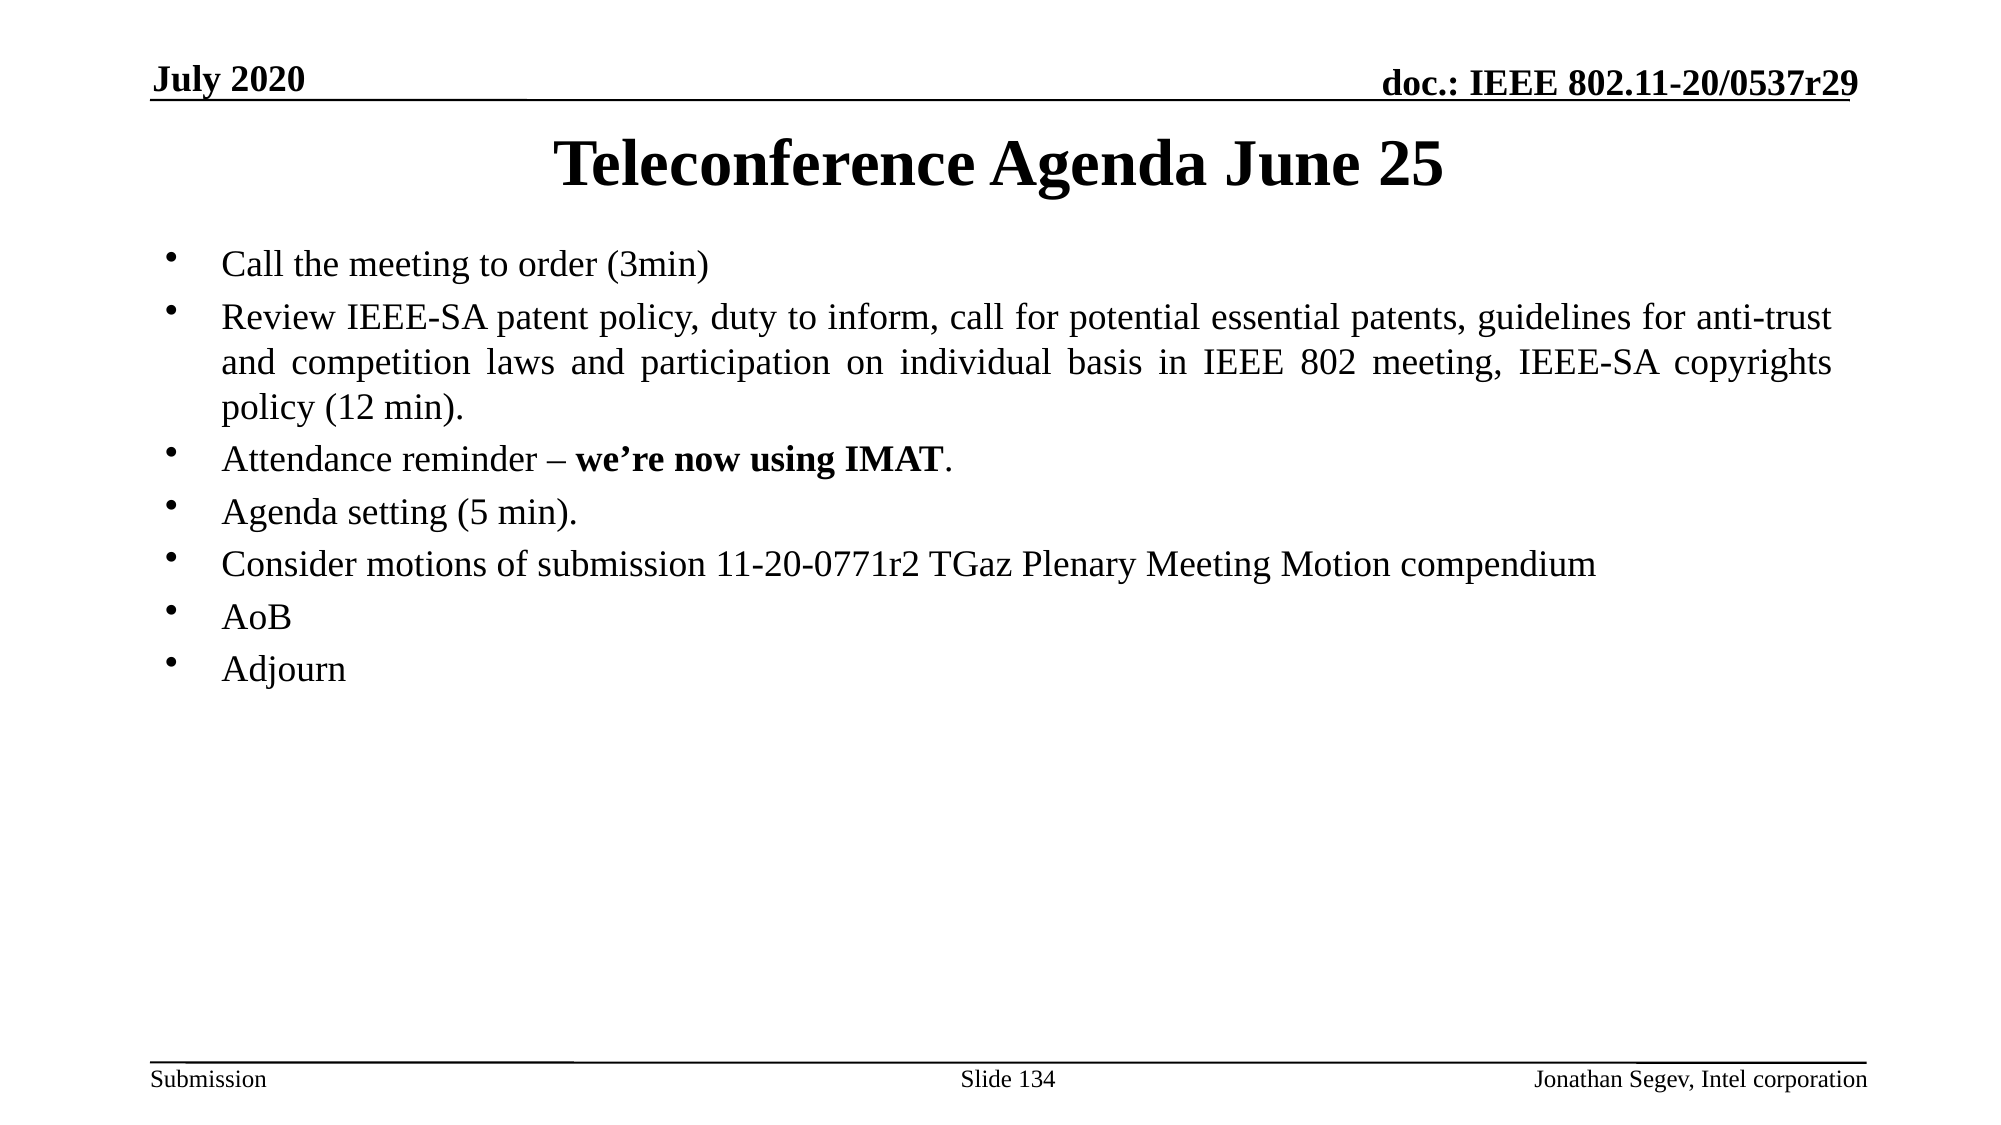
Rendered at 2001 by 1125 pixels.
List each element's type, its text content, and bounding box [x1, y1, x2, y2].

footer Jonathan Segev, Intel corporation [1171, 1061, 1869, 1093]
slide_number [152, 54, 563, 100]
title Teleconference Agenda June 25 [149, 112, 1850, 205]
slide_number Slide 134 [950, 1061, 1067, 1123]
list Call the meeting to order (3min) Review IEEE-SA patent policy, duty to inform, call for potential essential patents, guidelines for anti-trust and competition laws and participation on individual basis in IEEE 802 meeting, IEEE-SA copyrights policy (12 min). Attendance reminder – we’re now using IMAT. Agenda setting (5 min). Consider motions of submission 11-20-0771r2 TGaz Plenary Meeting Motion compendium AoB Adjourn [149, 231, 1850, 1000]
